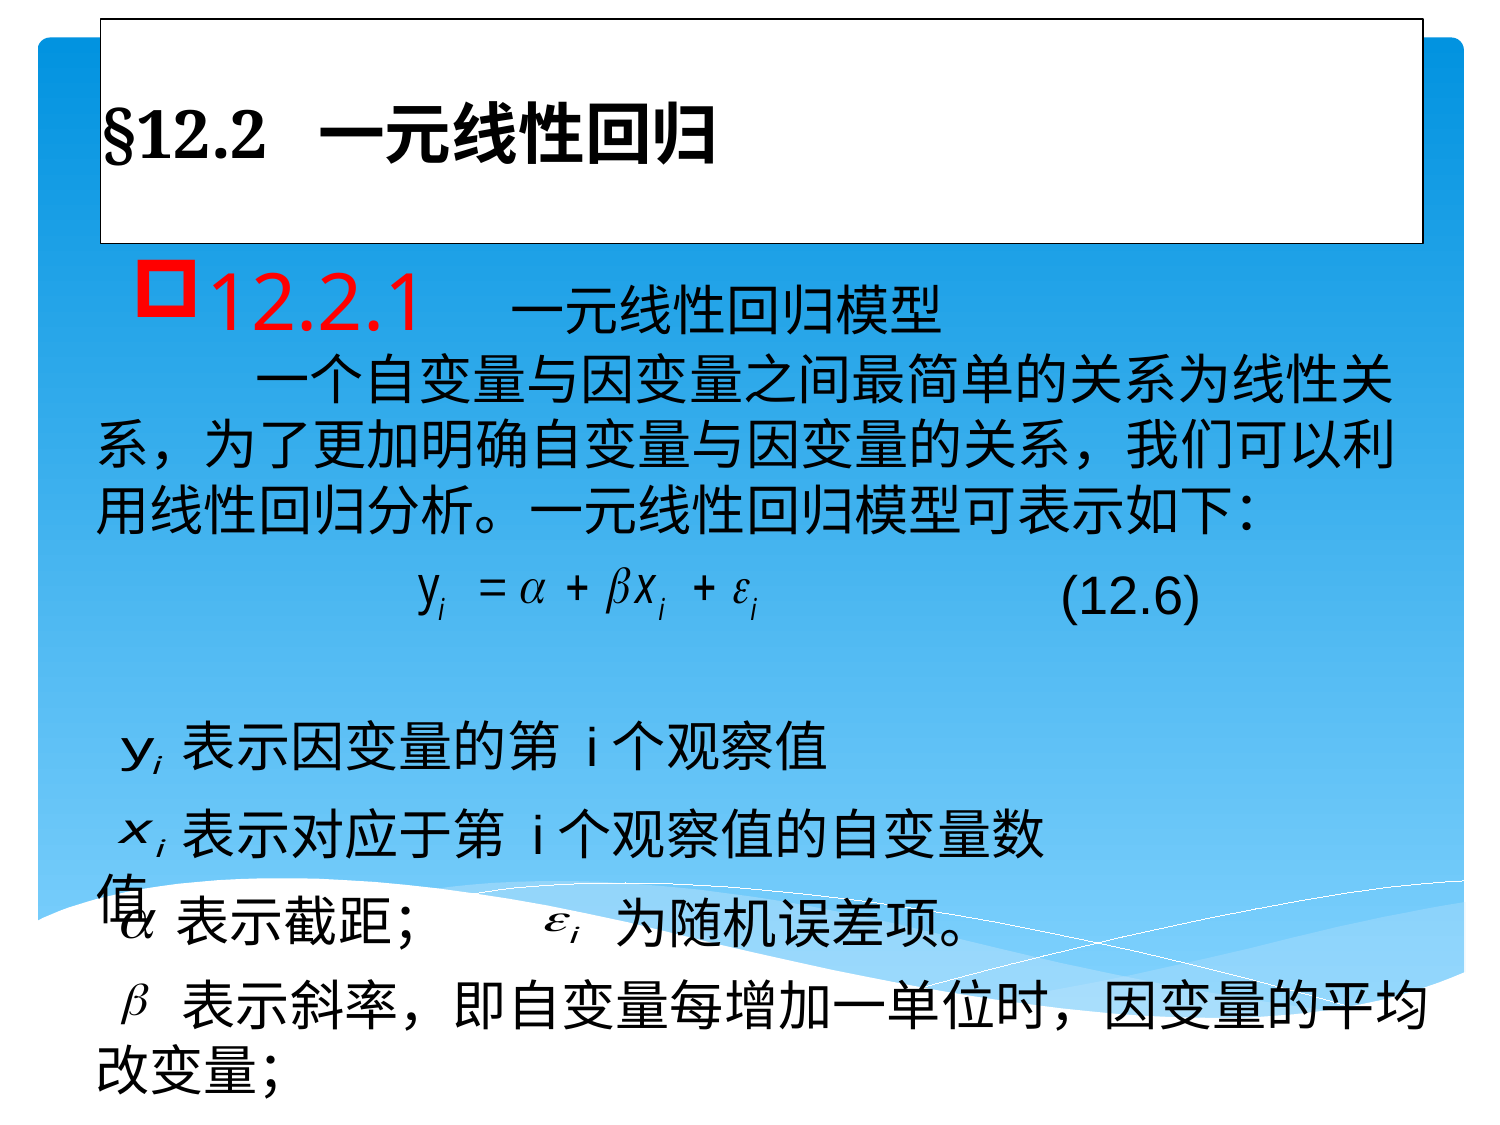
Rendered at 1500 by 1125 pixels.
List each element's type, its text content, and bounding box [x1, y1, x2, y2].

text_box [532, 889, 604, 951]
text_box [111, 973, 160, 1036]
table_cell [98, 890, 107, 898]
table_cell [116, 882, 142, 890]
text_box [412, 546, 771, 630]
text_box 为随机误差项。 [599, 881, 1010, 962]
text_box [112, 714, 184, 783]
text_box 表示对应于第 i个观察值的自变量数值 [80, 792, 1093, 882]
text_box 表示截距； [160, 879, 462, 960]
text_box (12.6) [1045, 553, 1359, 642]
title §12.2 一元线性回归 [100, 19, 1424, 243]
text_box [111, 896, 172, 955]
text_box 表示斜率，即自变量每增加一单位时，因变量的平均改变量； [80, 963, 1447, 1109]
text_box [111, 798, 190, 866]
text_box 一个自变量与因变量之间最简单的关系为线性关系，为了更加明确自变量与因变量的关系，我们可以利用线性回归分析。一元线性回归模型可表示如下： [80, 374, 1428, 551]
text_box 12.2.1 一元线性回归模型 [41, 243, 1447, 374]
text_box 表示因变量的第 i个观察值 [80, 704, 904, 792]
table_cell [102, 882, 109, 890]
